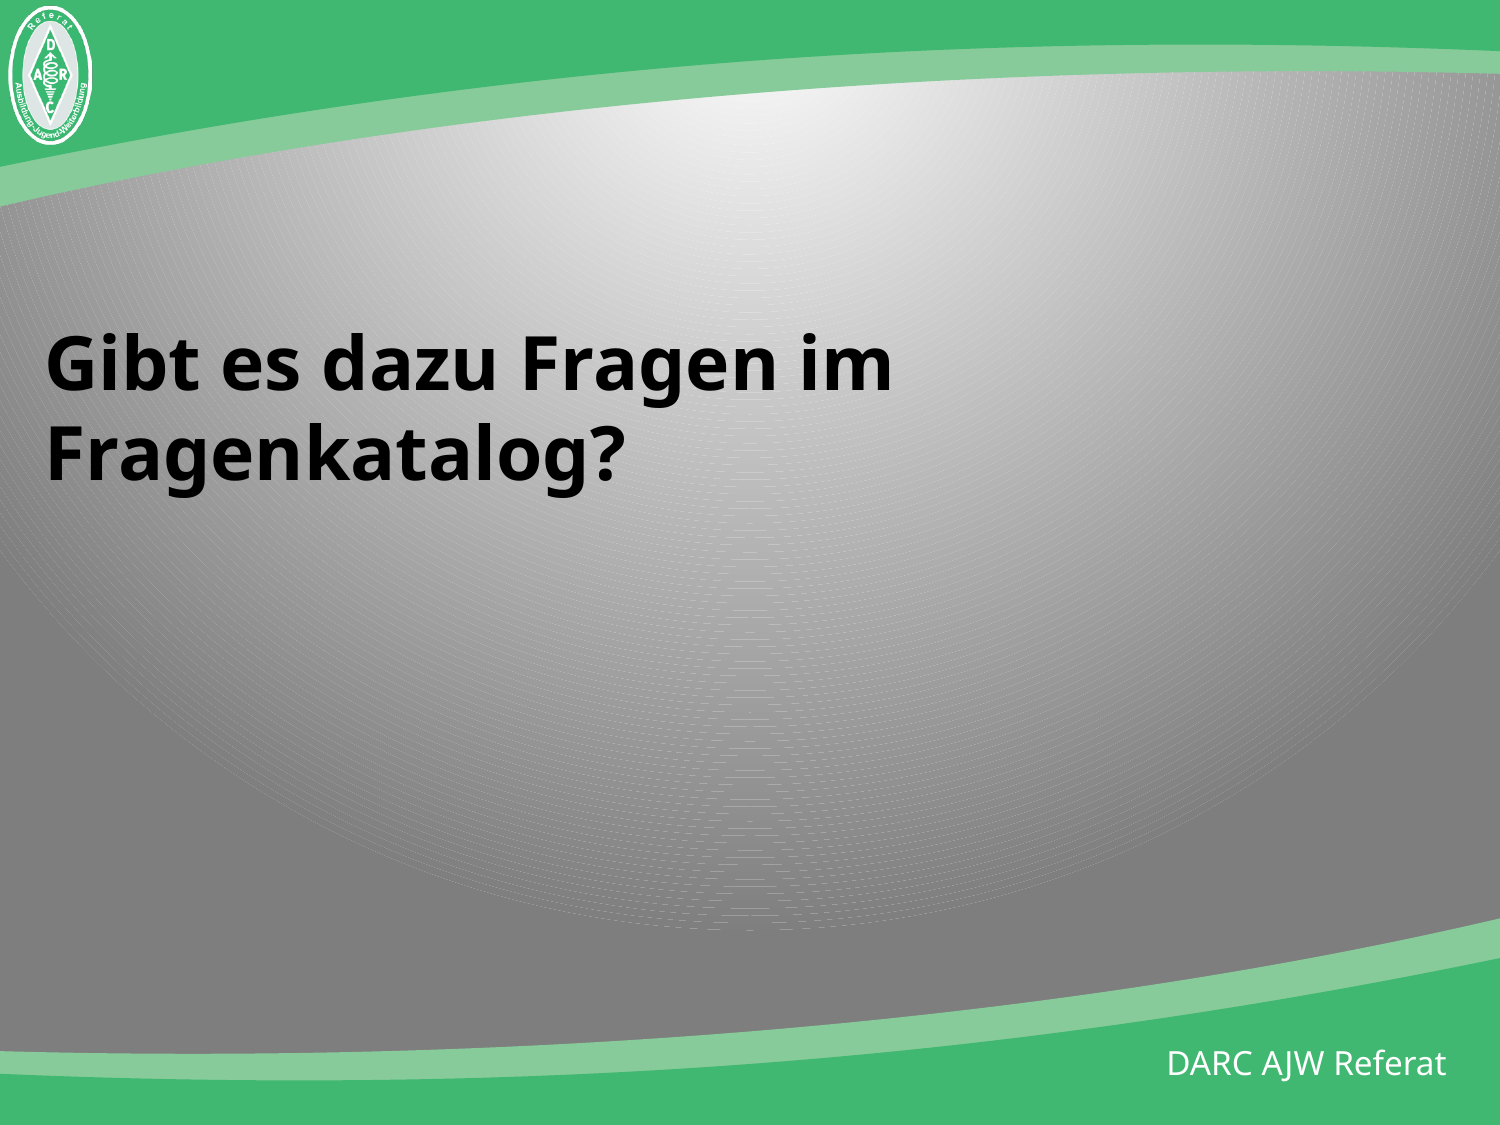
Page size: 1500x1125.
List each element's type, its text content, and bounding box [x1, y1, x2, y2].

title Gibt es dazu Fragen im Fragenkatalog? [29, 267, 1483, 504]
picture [0, 0, 101, 151]
